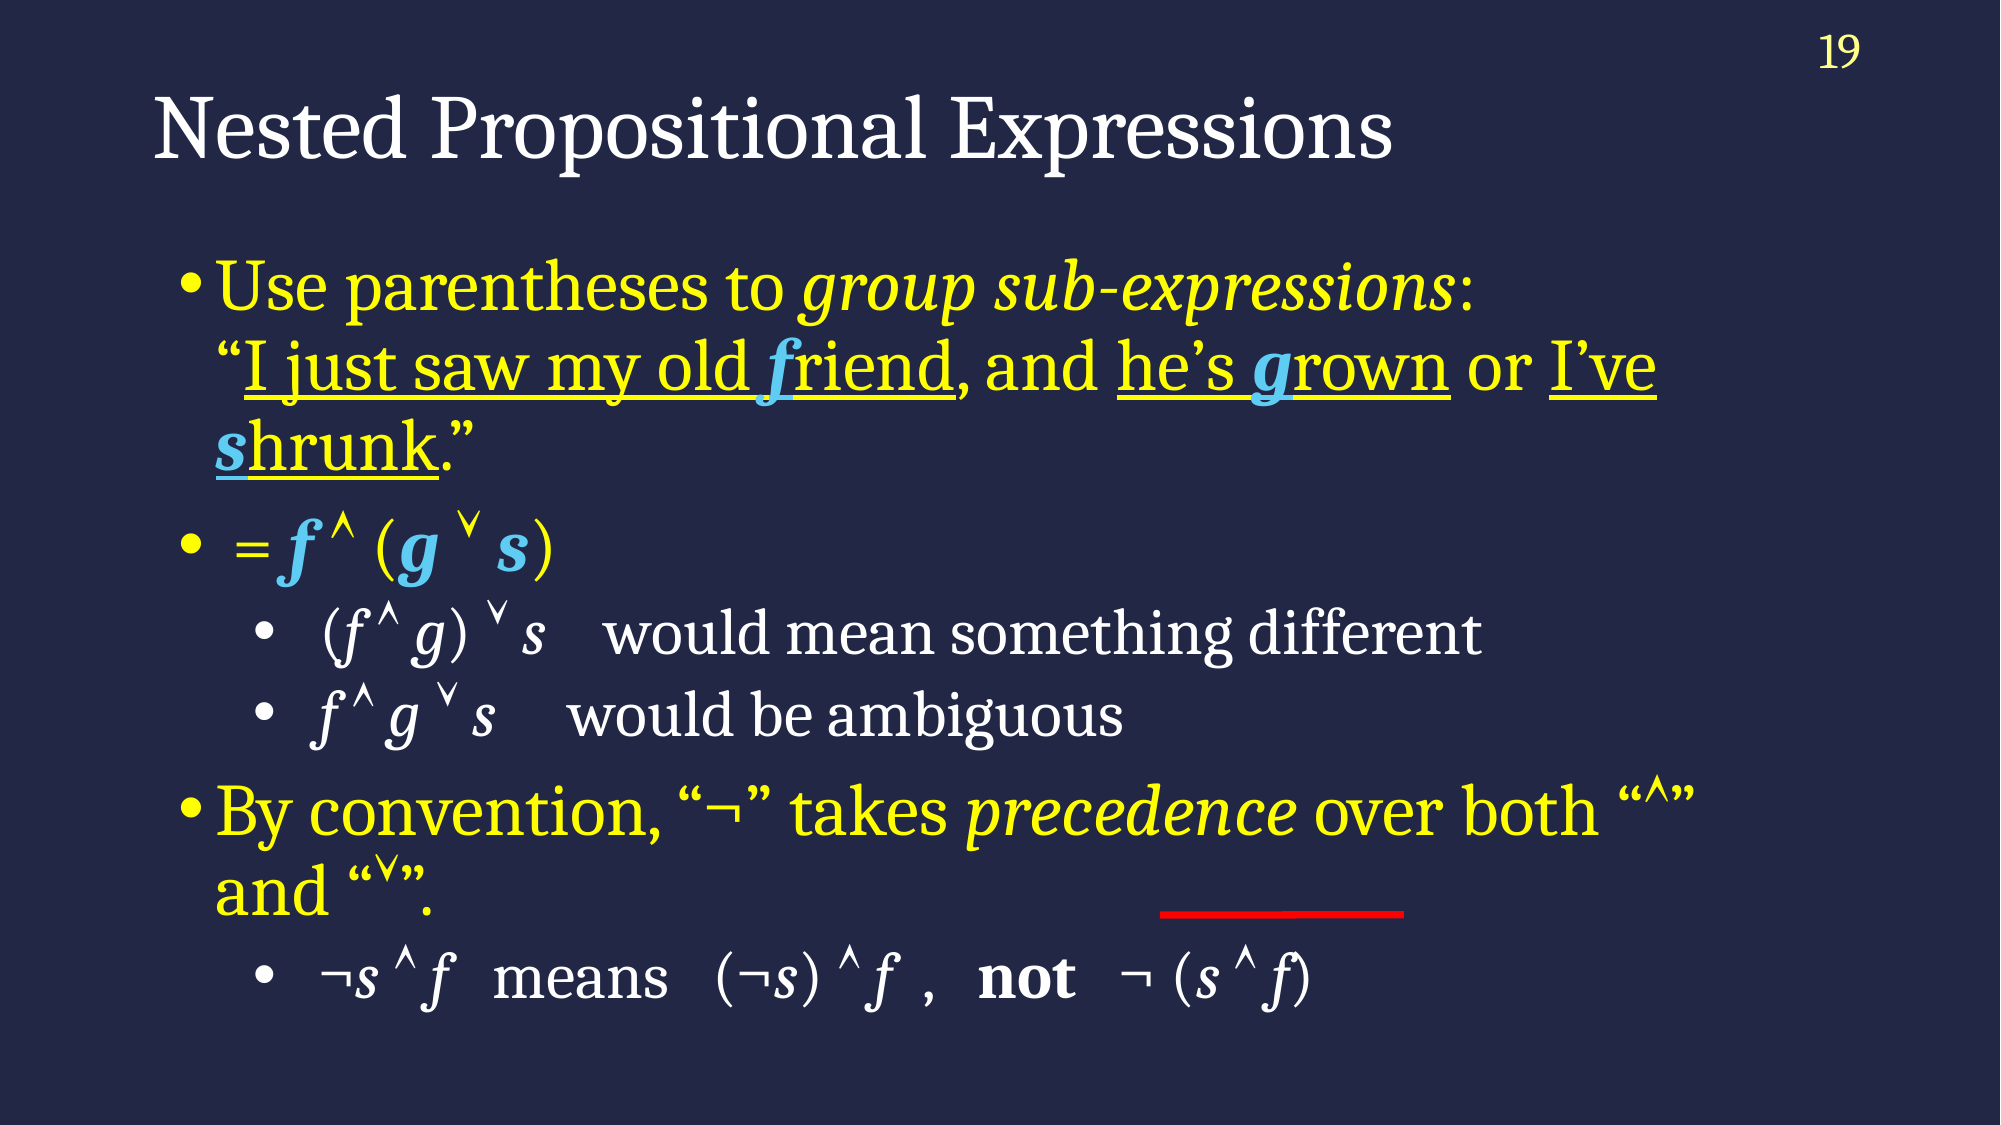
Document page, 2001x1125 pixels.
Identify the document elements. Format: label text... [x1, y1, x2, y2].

slide_number 19 [1760, 18, 1877, 79]
title Nested Propositional Expressions [137, 59, 1863, 198]
list Use parentheses to group sub-expressions: “I just saw my old friend, and he’s grown or I’ve shrunk.” = f  (g  s) (f  g)  s would mean something different f  g  s would be ambiguous By convention, “¬” takes precedence over both “” and “”. ¬s  f means (¬s)  f , not ¬ (s  f) [163, 238, 1741, 1025]
